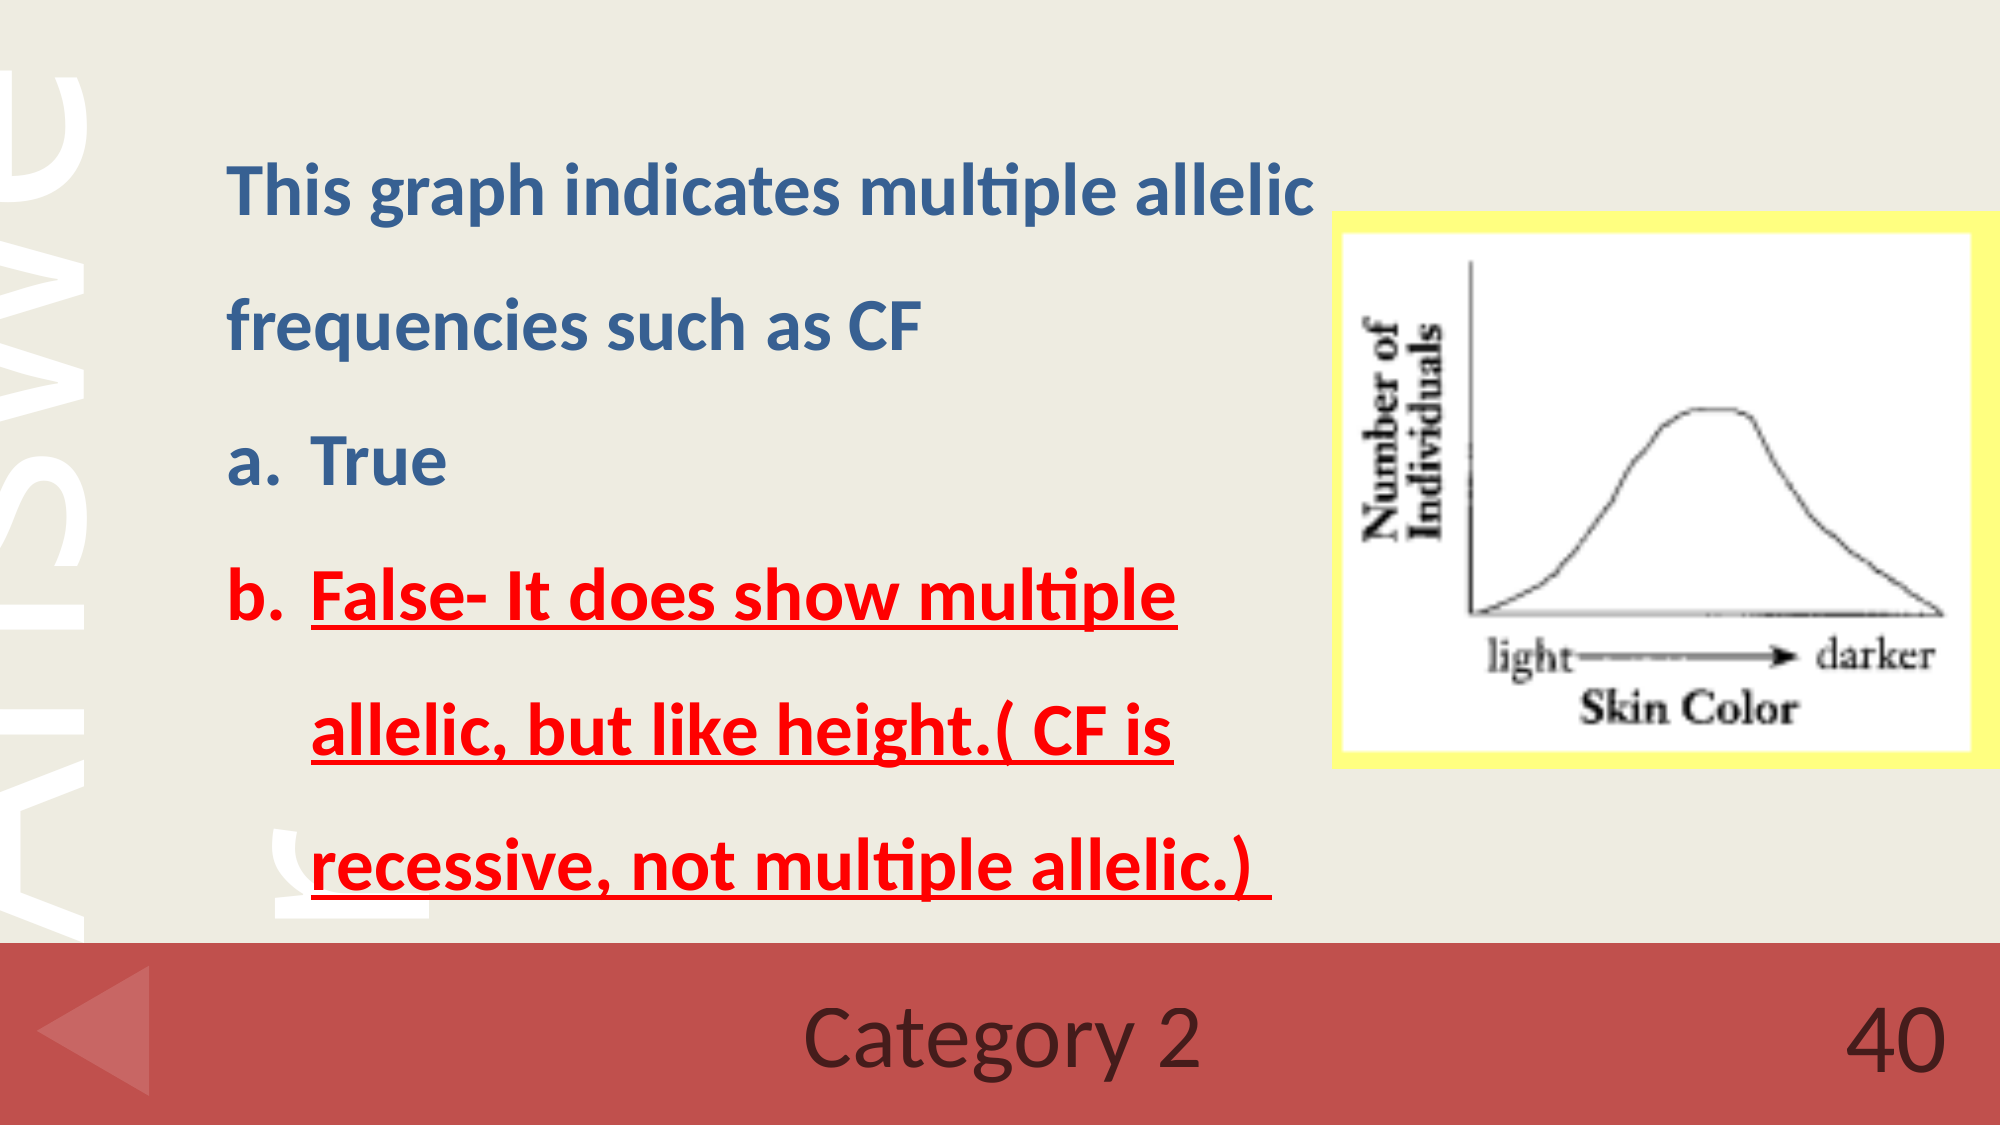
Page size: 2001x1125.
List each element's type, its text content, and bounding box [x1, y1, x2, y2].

list 40 [1904, 967, 1963, 1097]
list This graph indicates multiple allelic frequencies such as CF True False- It does show multiple allelic, but like height.( CF is recessive, not multiple allelic.) [211, 61, 1332, 937]
picture [1331, 211, 2000, 769]
title Category 2 [103, 937, 1904, 1125]
